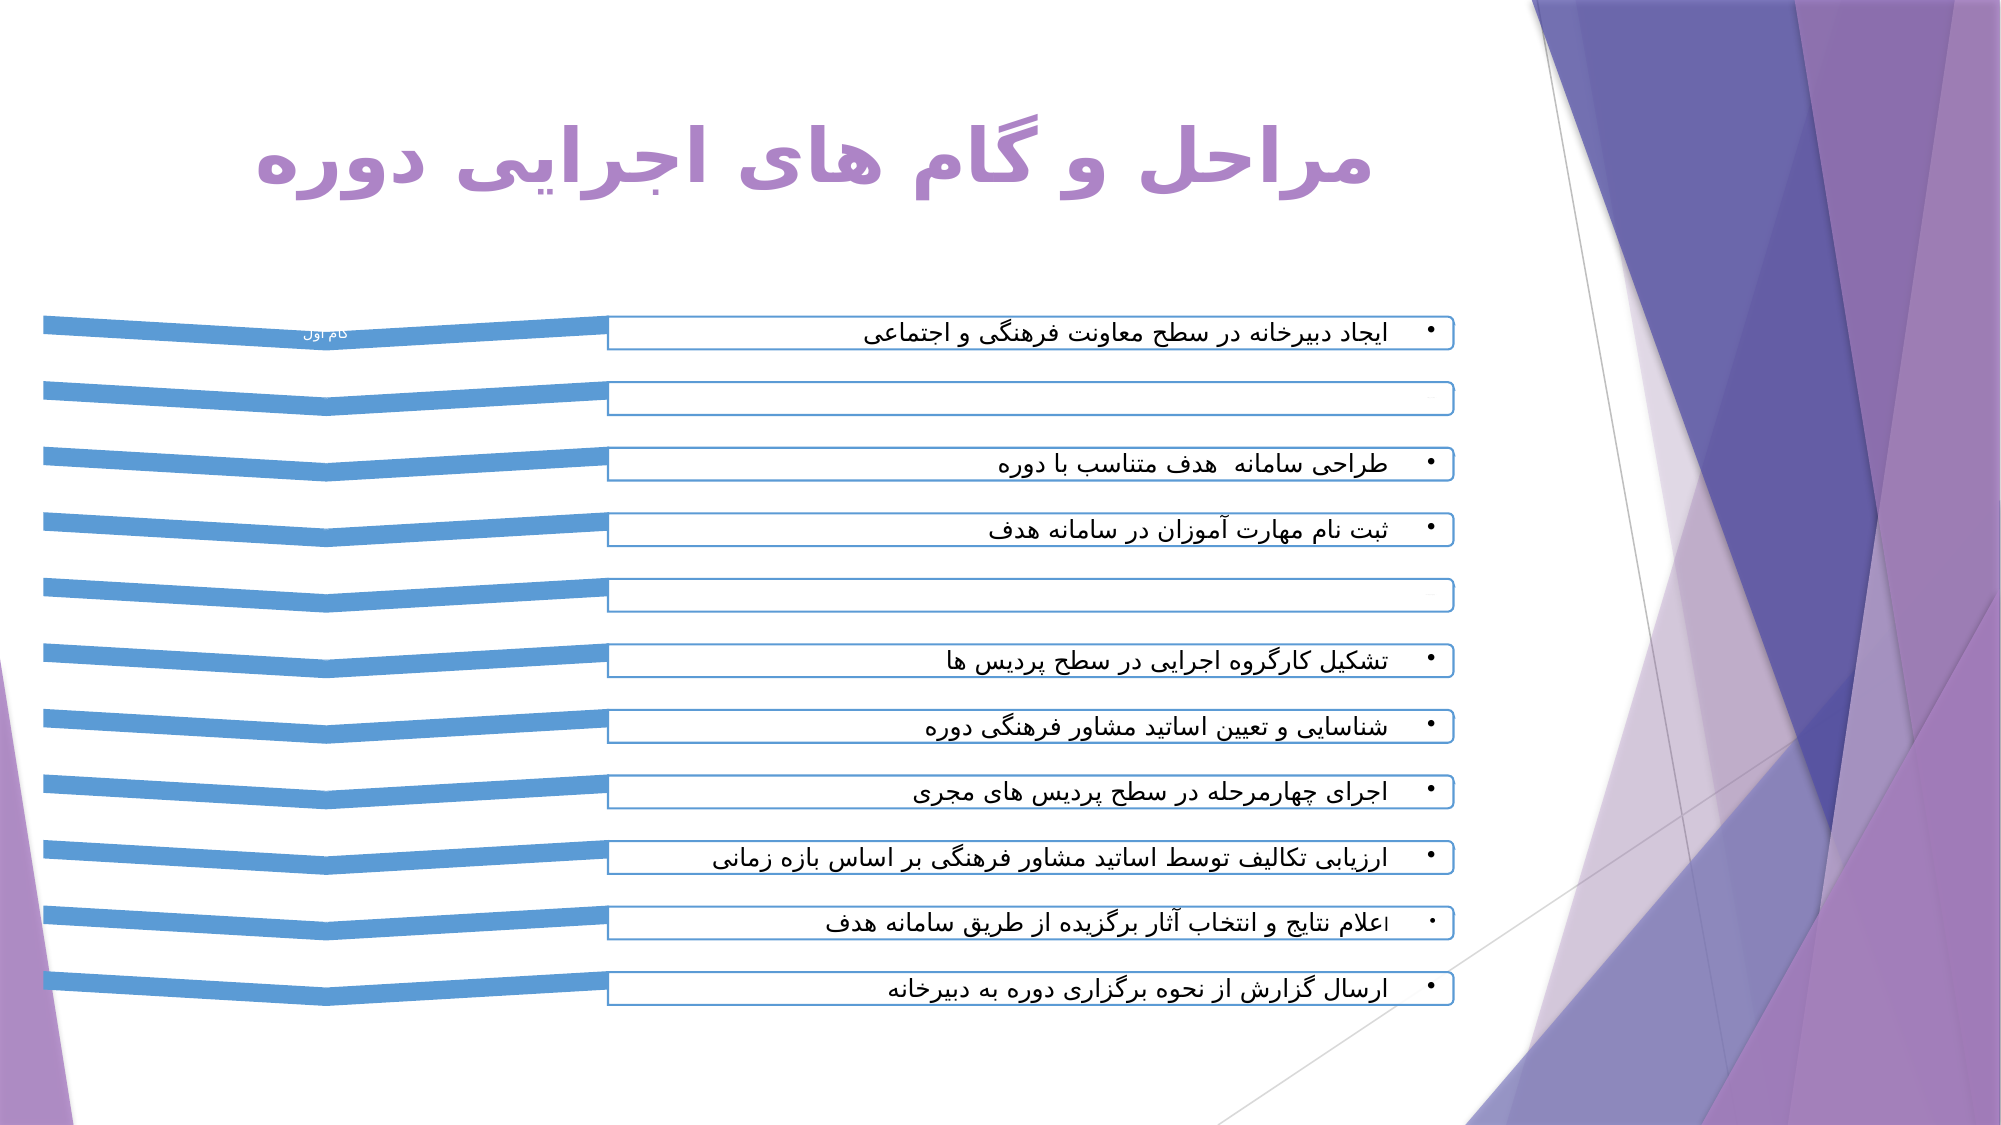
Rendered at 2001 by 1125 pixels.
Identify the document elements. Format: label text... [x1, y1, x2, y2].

title مراحل و گام های اجرایی دوره [111, 99, 1522, 317]
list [43, 316, 1454, 1006]
